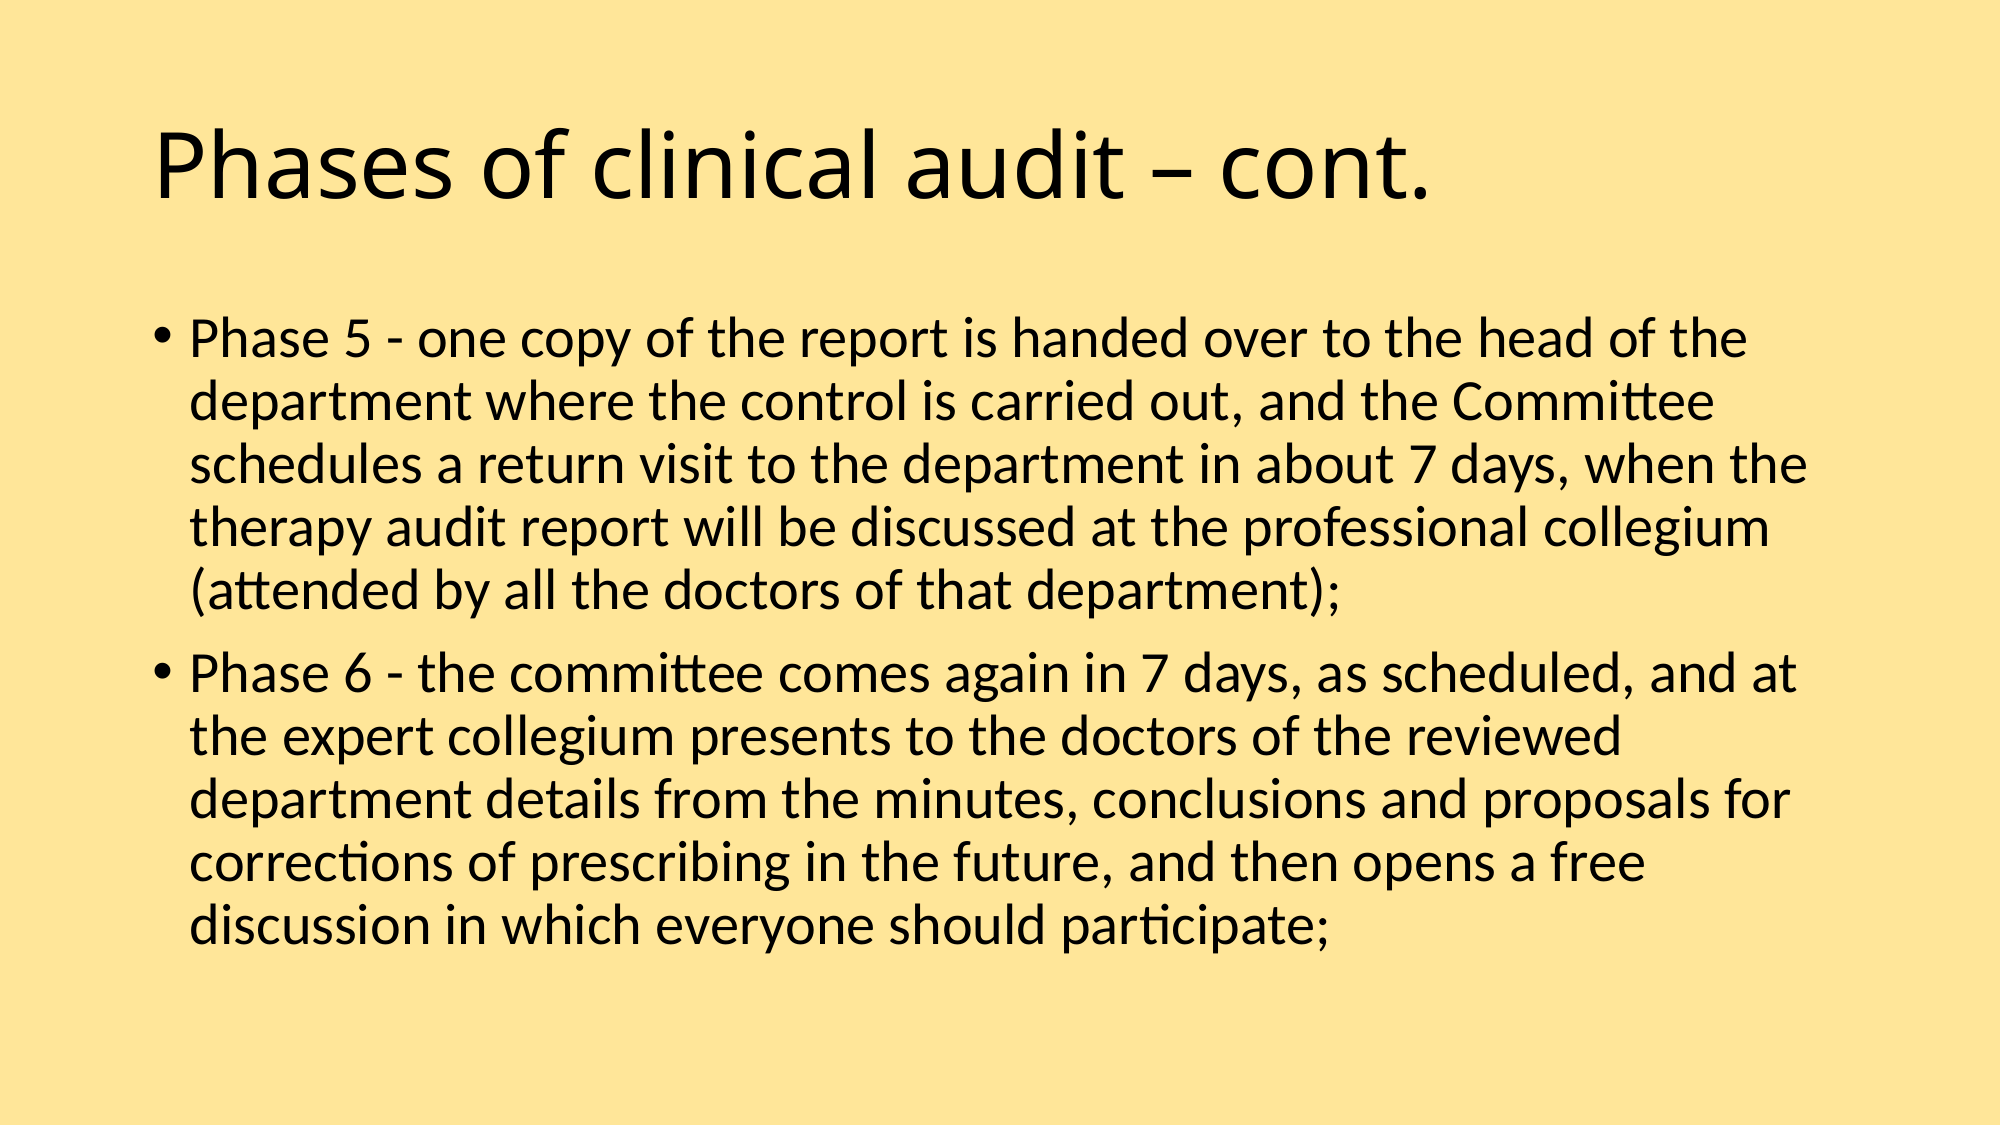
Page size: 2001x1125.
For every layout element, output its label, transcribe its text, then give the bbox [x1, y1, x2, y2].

title Phases of clinical audit – cont. [137, 59, 1863, 278]
list Phase 5 - one copy of the report is handed over to the head of the department where the control is carried out, and the Committee schedules a return visit to the department in about 7 days, when the therapy audit report will be discussed at the professional collegium (attended by all the doctors of that department); Phase 6 - the committee comes again in 7 days, as scheduled, and at the expert collegium presents to the doctors of the reviewed department details from the minutes, conclusions and proposals for corrections of prescribing in the future, and then opens a free discussion in which everyone should participate; [137, 299, 1863, 1014]
